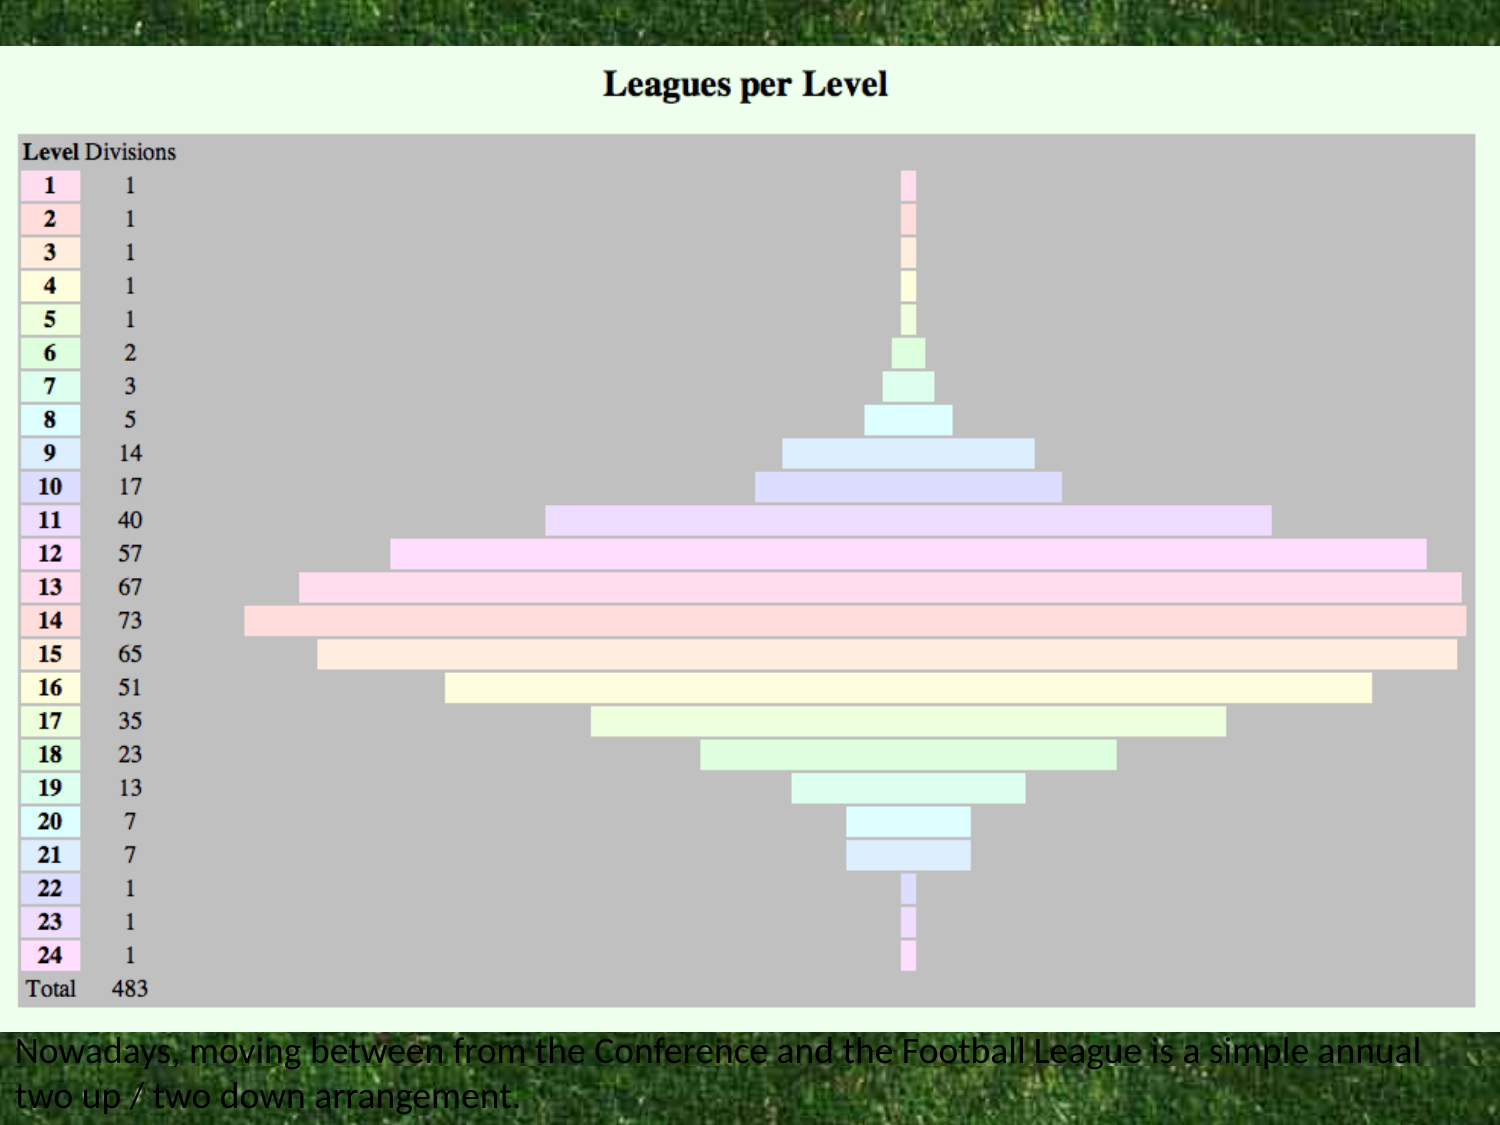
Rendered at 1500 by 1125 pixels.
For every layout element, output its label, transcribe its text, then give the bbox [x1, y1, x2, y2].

picture [0, 0, 1500, 1125]
text_box Nowadays, moving between from the Conference and the Football League is a simple annual two up / two down arrangement. [0, 1040, 1475, 1124]
